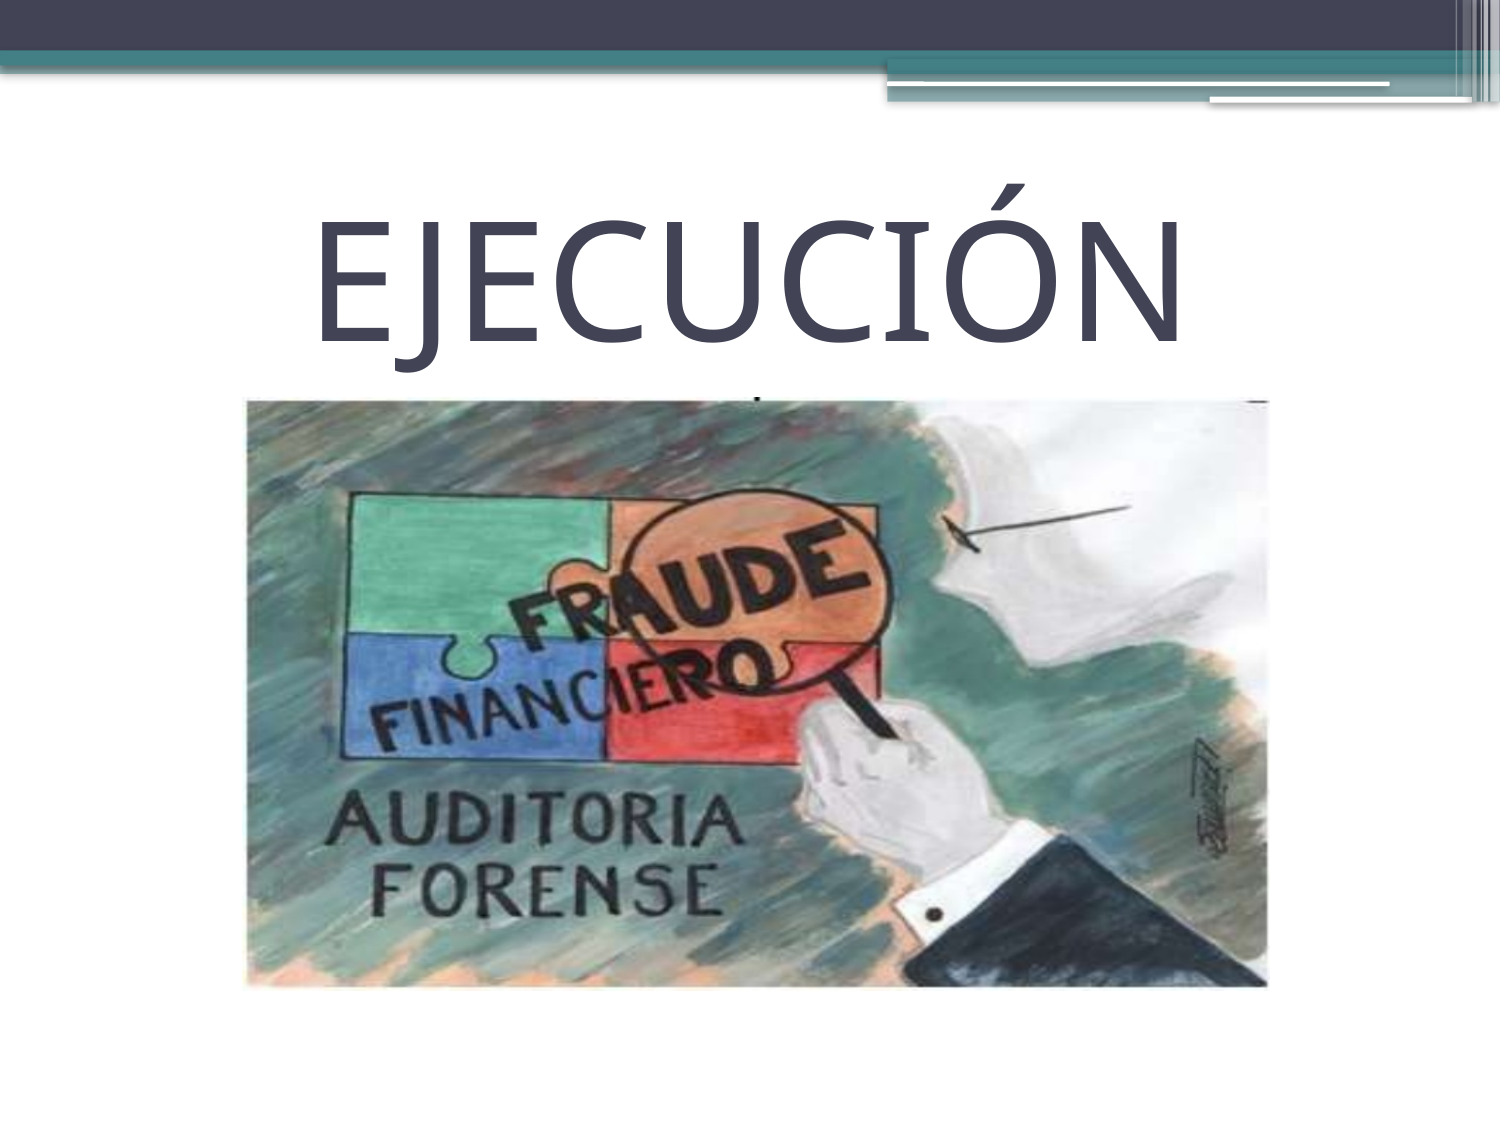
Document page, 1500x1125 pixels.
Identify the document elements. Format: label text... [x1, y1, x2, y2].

title EJECUCIÓN [75, 187, 1425, 363]
picture [241, 396, 1270, 991]
